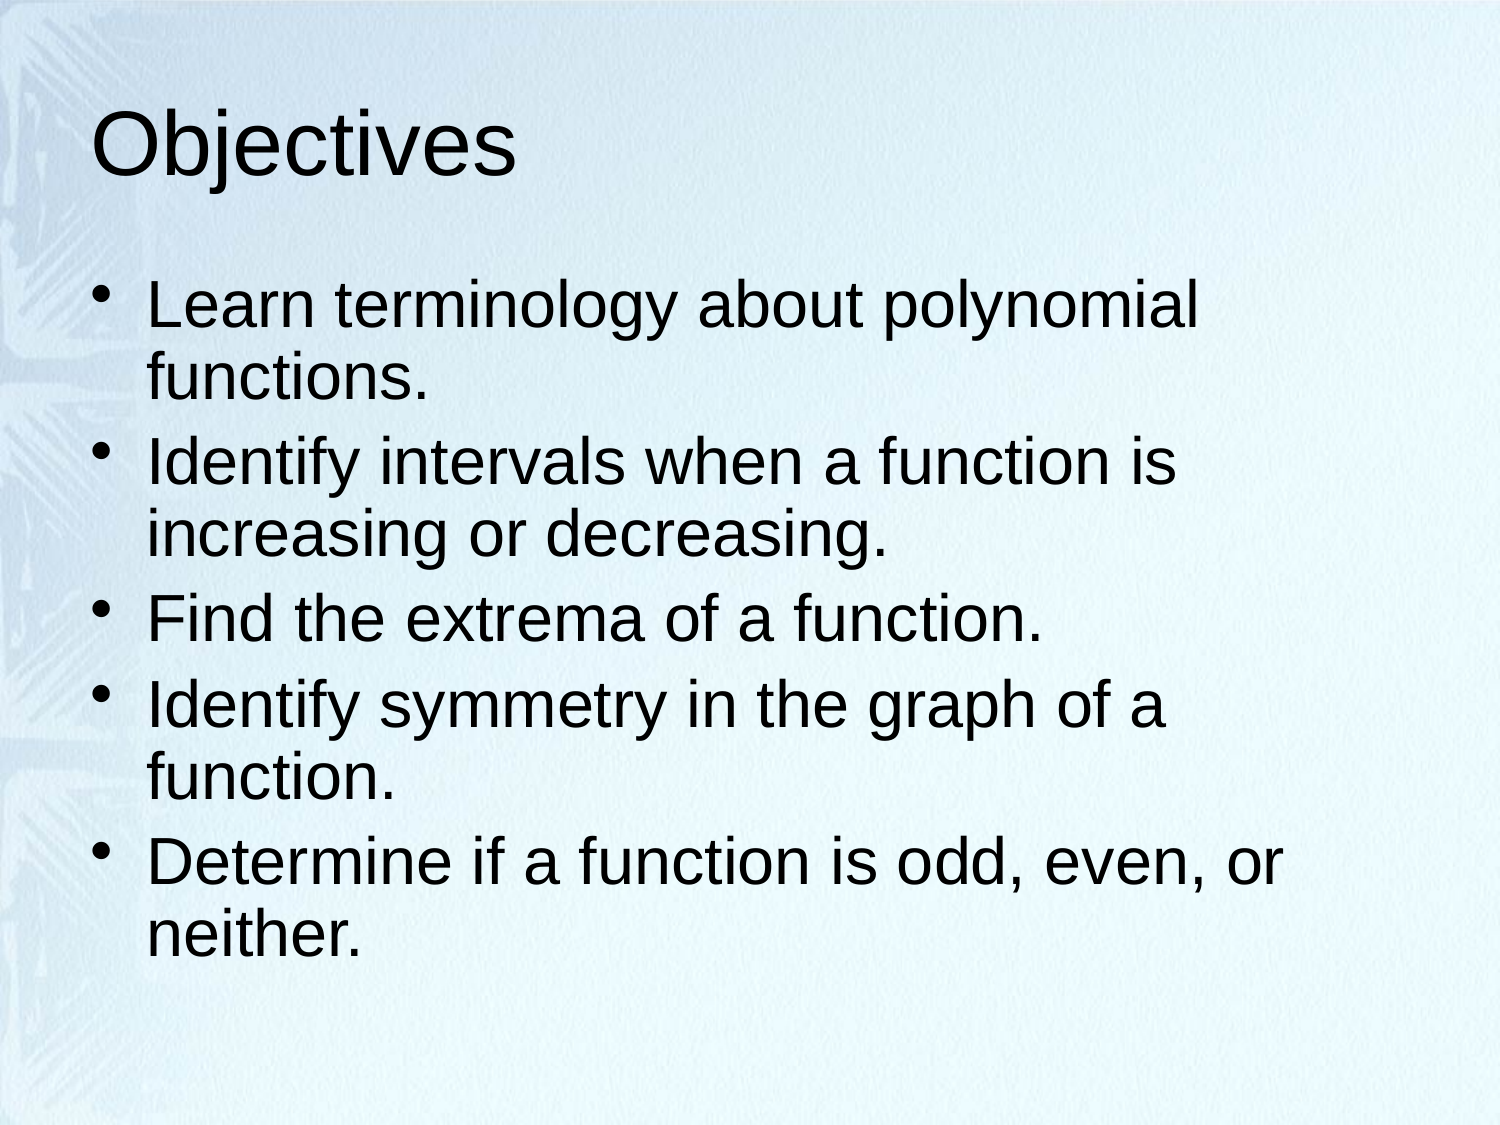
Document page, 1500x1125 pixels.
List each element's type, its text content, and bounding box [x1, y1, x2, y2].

list Learn terminology about polynomial functions. Identify intervals when a function is increasing or decreasing. Find the extrema of a function. Identify symmetry in the graph of a function. Determine if a function is odd, even, or neither. [74, 262, 1426, 1006]
picture [0, 0, 1500, 1125]
title Objectives [74, 44, 1426, 233]
